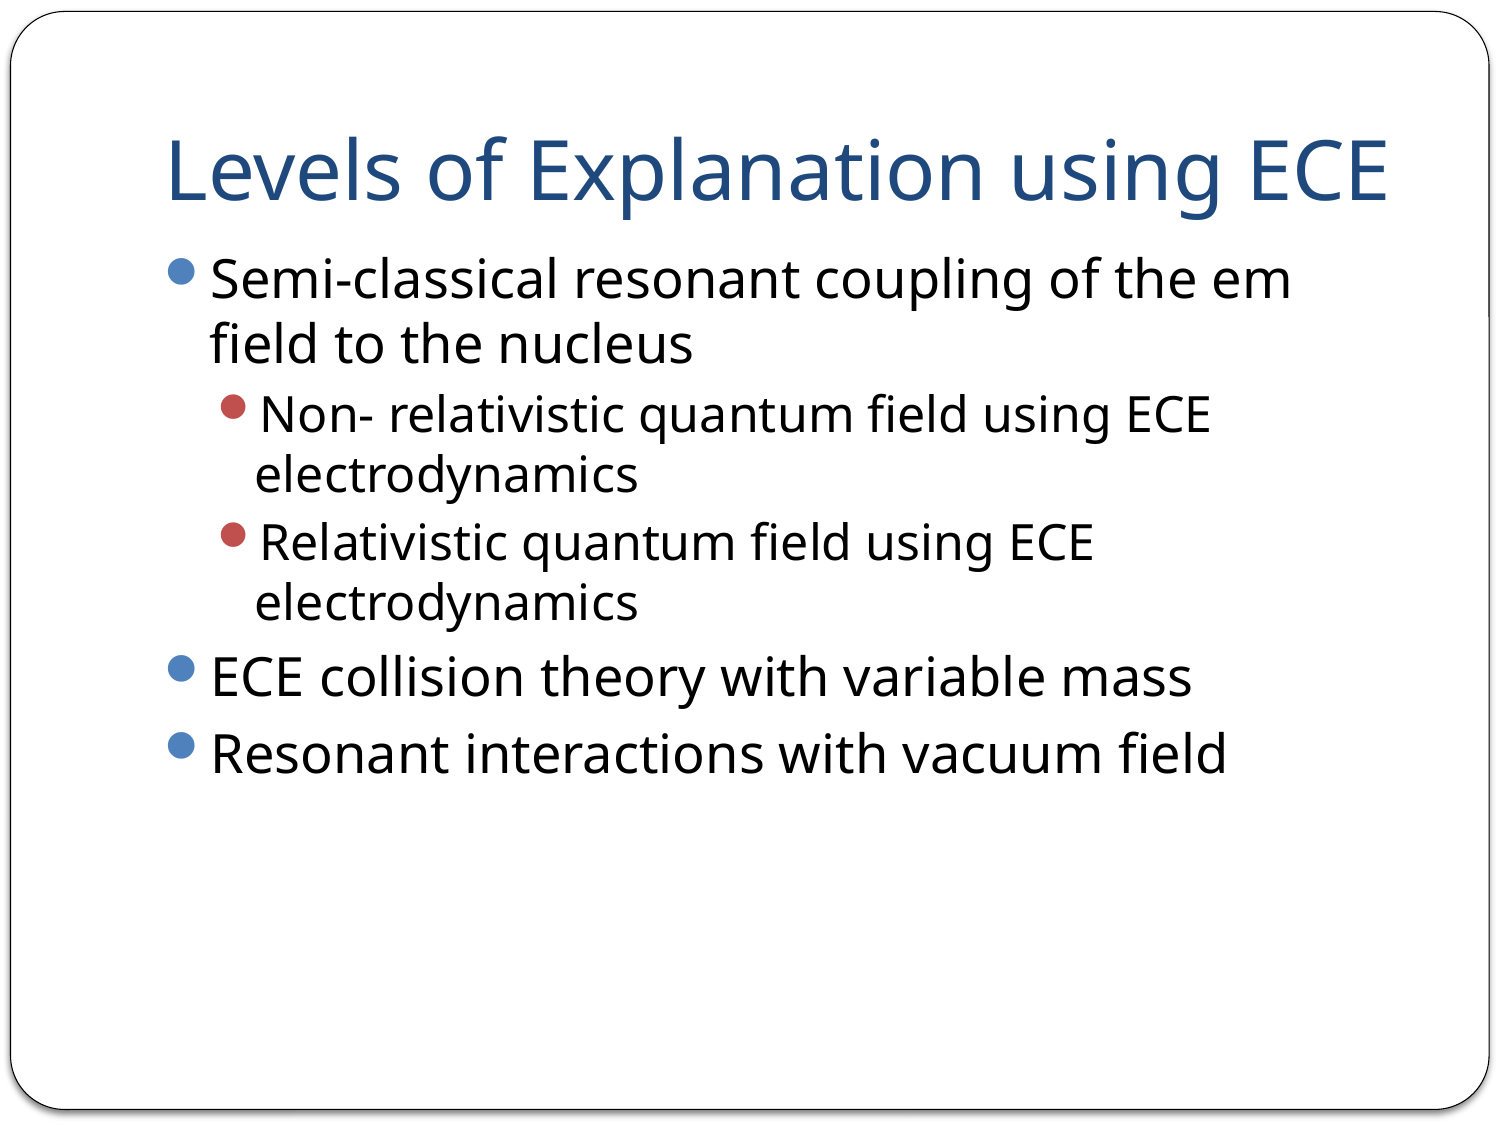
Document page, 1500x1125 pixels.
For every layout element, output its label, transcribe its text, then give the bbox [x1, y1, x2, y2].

list Semi-classical resonant coupling of the em field to the nucleus Non- relativistic quantum field using ECE electrodynamics Relativistic quantum field using ECE electrodynamics ECE collision theory with variable mass Resonant interactions with vacuum field [150, 237, 1425, 988]
title Levels of Explanation using ECE [150, 45, 1425, 233]
